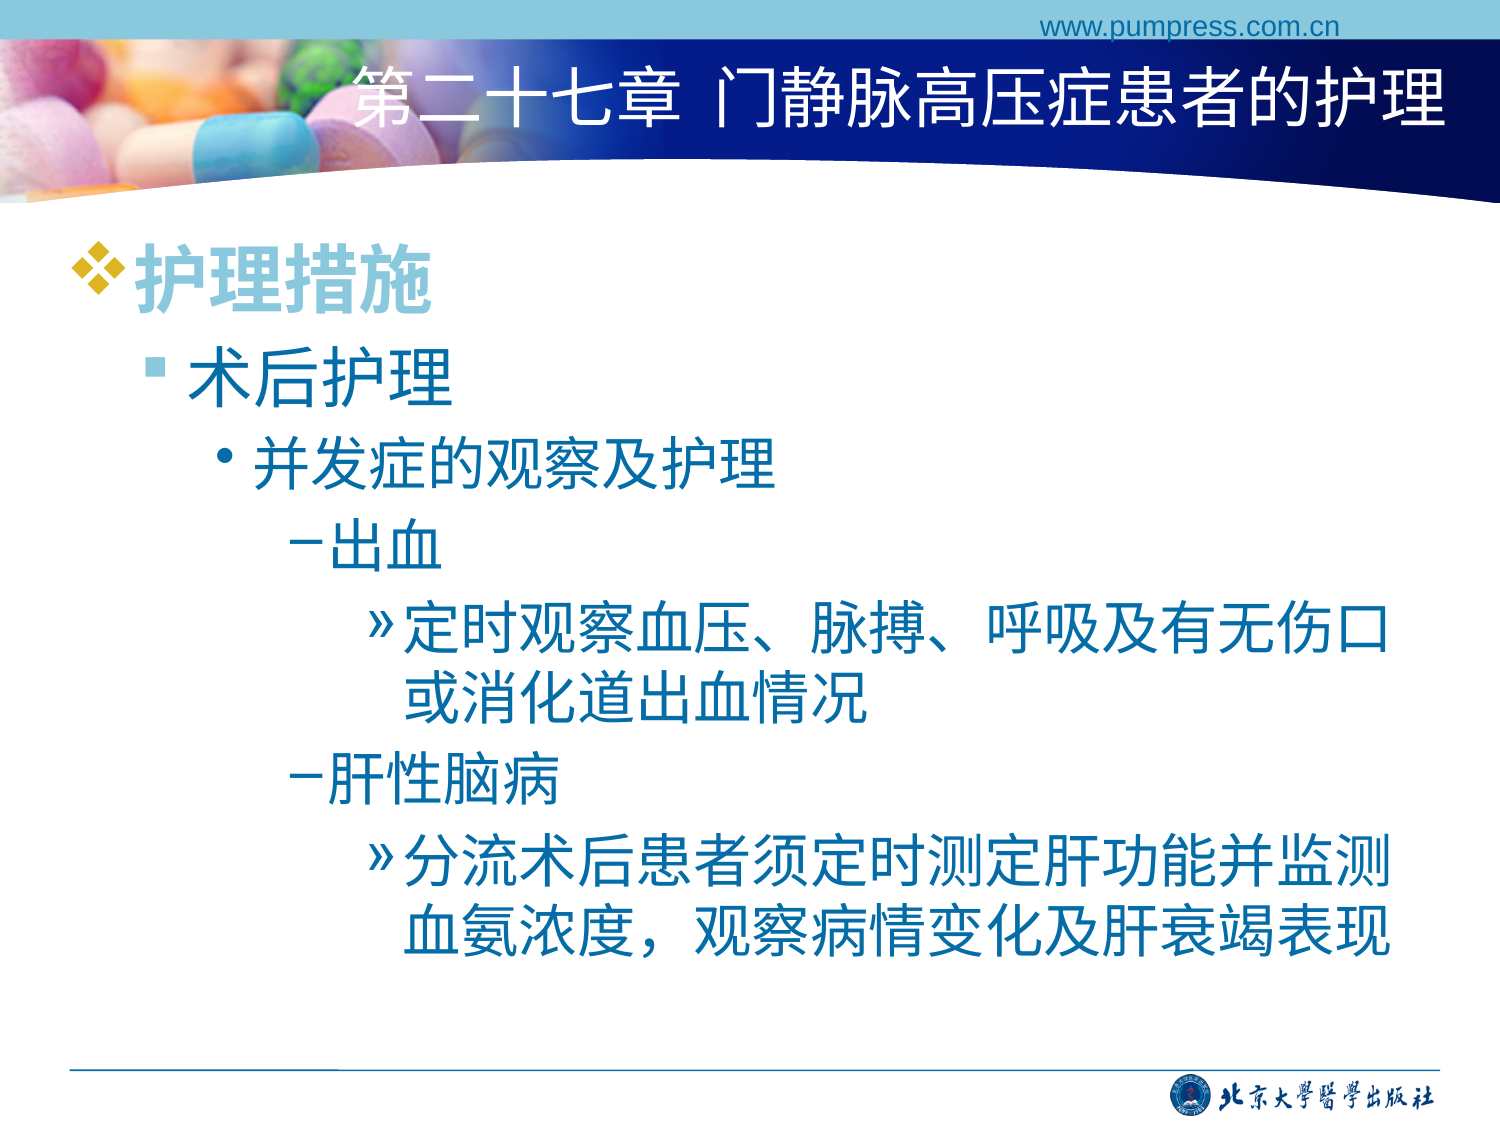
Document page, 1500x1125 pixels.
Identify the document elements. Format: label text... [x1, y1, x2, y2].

picture [0, 40, 1500, 203]
slide_number www.pumpress.com.cn [1025, 0, 1463, 38]
list 护理措施 术后护理 并发症的观察及护理 出血 定时观察血压、脉搏、呼吸及有无伤口或消化道出血情况 肝性脑病 分流术后患者须定时测定肝功能并监测血氨浓度，观察病情变化及肝衰竭表现 [49, 224, 1463, 1026]
picture [1170, 1074, 1436, 1118]
title 第二十七章 门静脉高压症患者的护理 [137, 49, 1463, 143]
